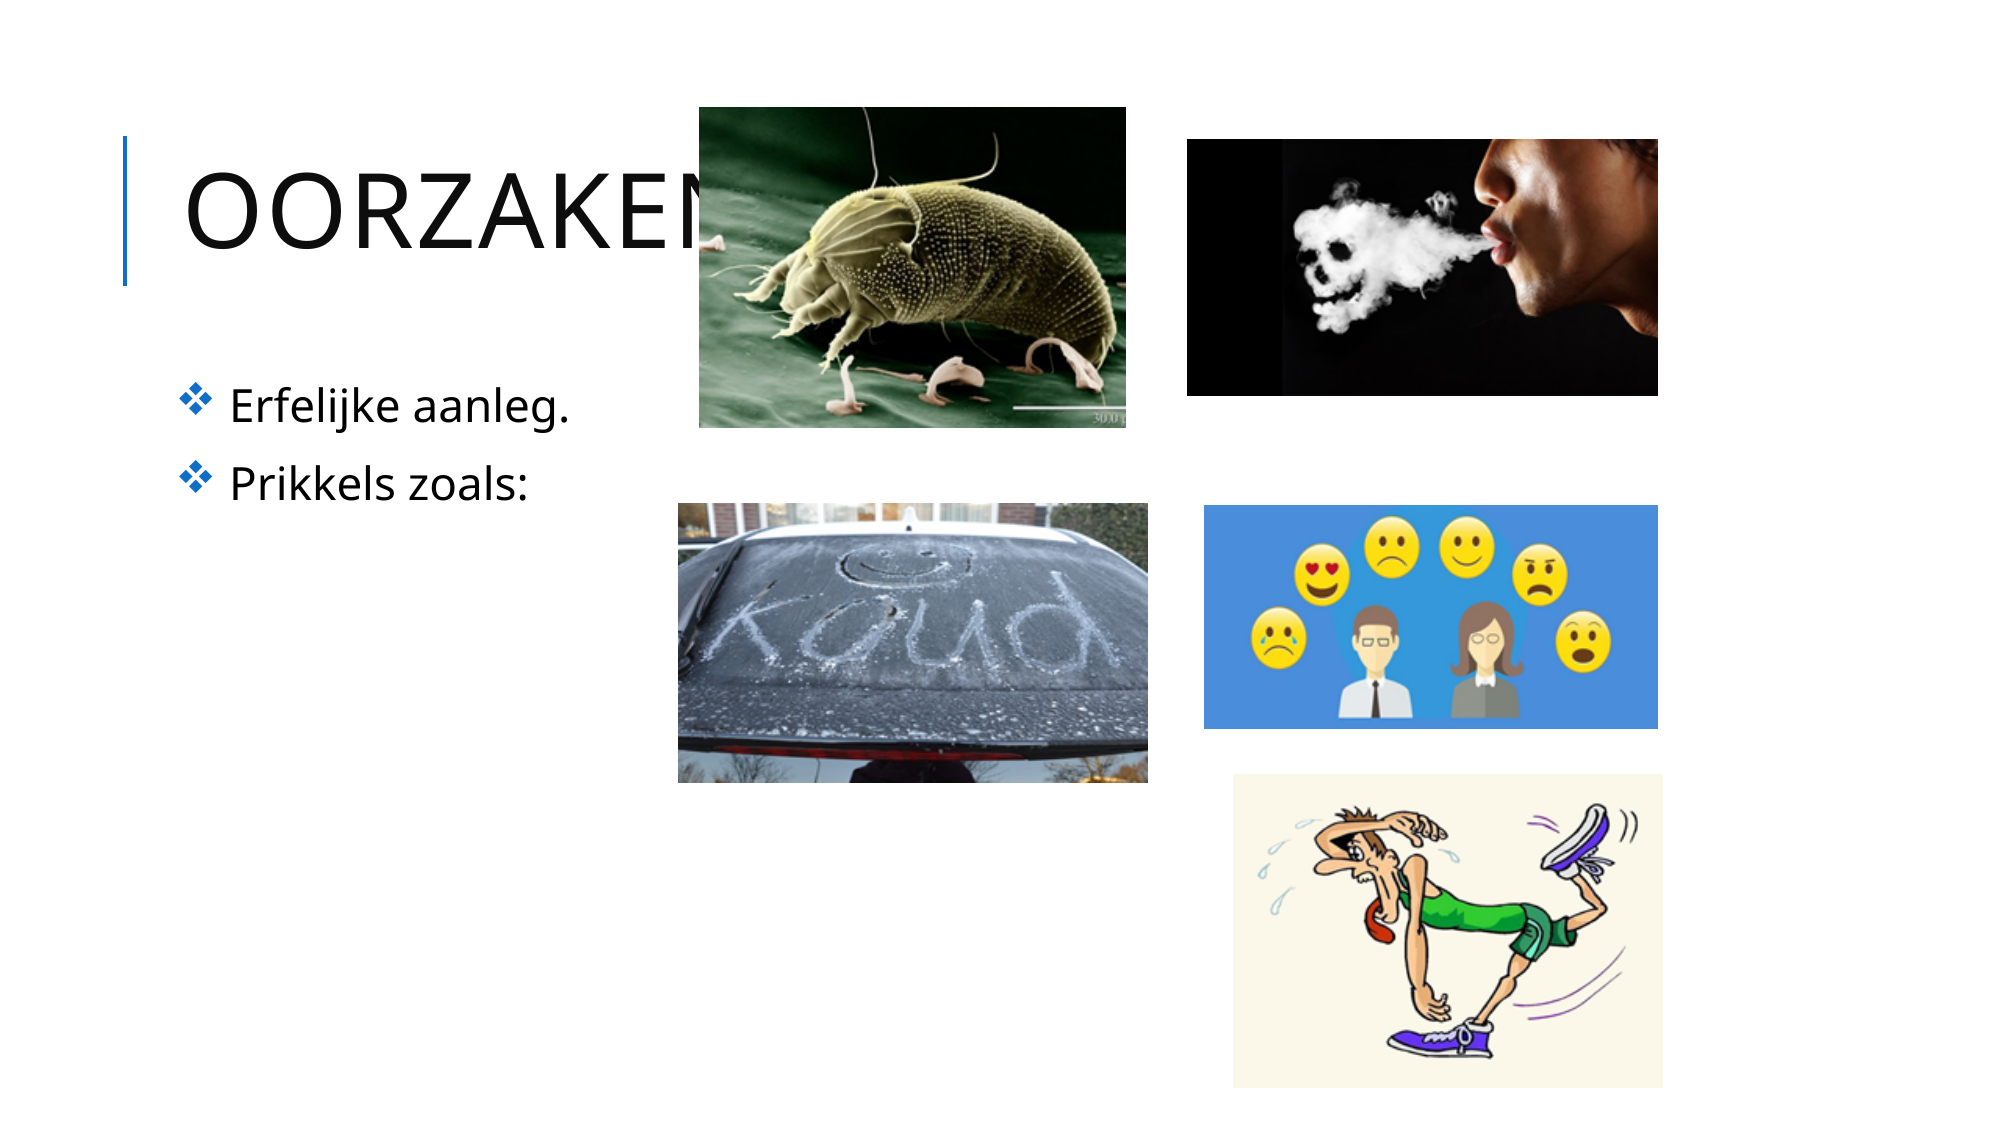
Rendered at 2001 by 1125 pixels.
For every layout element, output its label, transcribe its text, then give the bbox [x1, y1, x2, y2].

picture [1203, 505, 1658, 730]
title oorzaken [168, 96, 1763, 342]
picture [699, 107, 1127, 429]
picture [1186, 139, 1658, 397]
picture [1232, 774, 1664, 1088]
picture [677, 503, 1148, 784]
list Erfelijke aanleg. Prikkels zoals: [168, 375, 700, 525]
